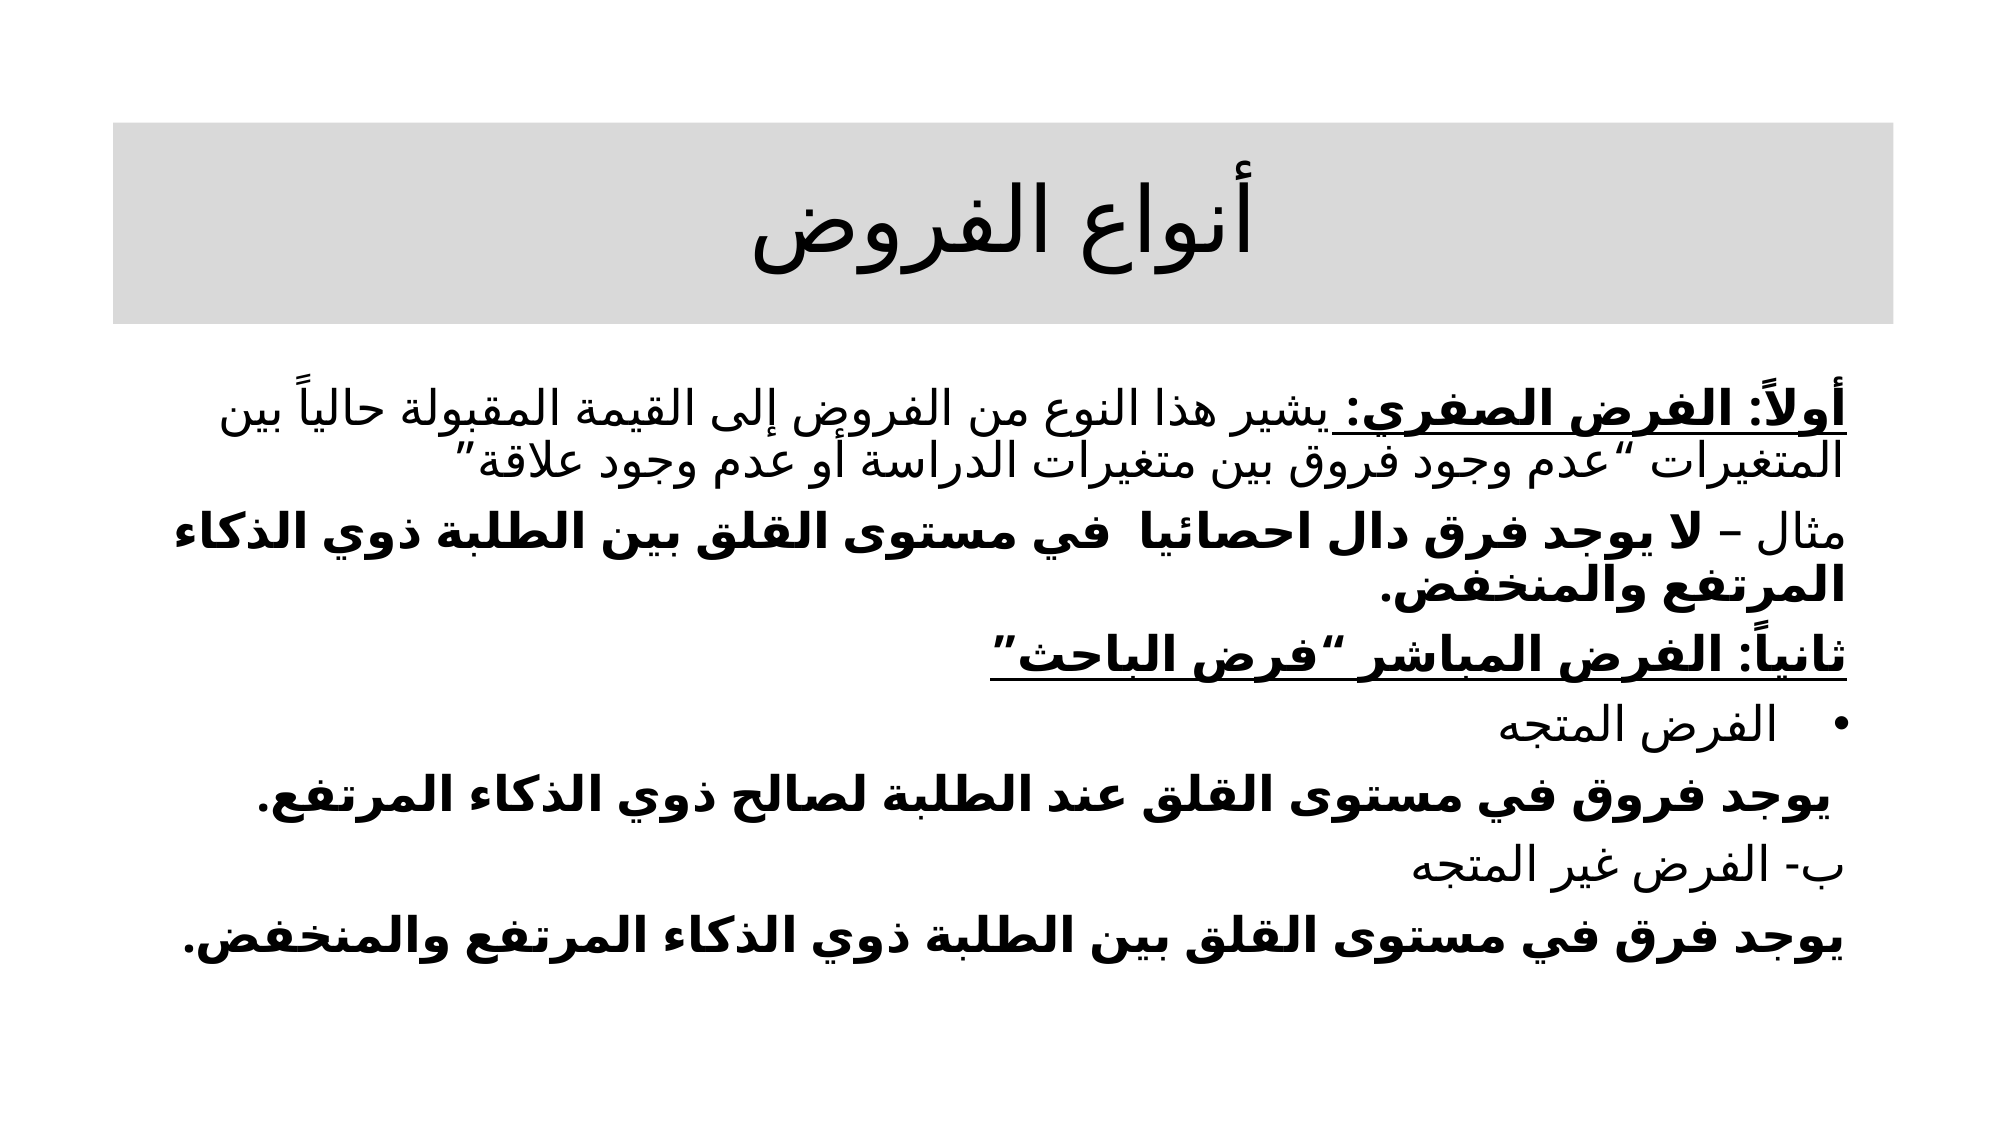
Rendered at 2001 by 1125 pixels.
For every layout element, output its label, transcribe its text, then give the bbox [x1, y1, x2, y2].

list أولاً: الفرض الصفري: يشير هذا النوع من الفروض إلى القيمة المقبولة حالياً بين المتغيرات “عدم وجود فروق بين متغيرات الدراسة أو عدم وجود علاقة” مثال – لا يوجد فرق دال احصائيا في مستوى القلق بين الطلبة ذوي الذكاء المرتفع والمنخفض. ثانياً: الفرض المباشر “فرض الباحث” الفرض المتجه يوجد فروق في مستوى القلق عند الطلبة لصالح ذوي الذكاء المرتفع. ب- الفرض غير المتجه يوجد فرق في مستوى القلق بين الطلبة ذوي الذكاء المرتفع والمنخفض. [137, 299, 1863, 1014]
title أنواع الفروض [113, 122, 1894, 324]
